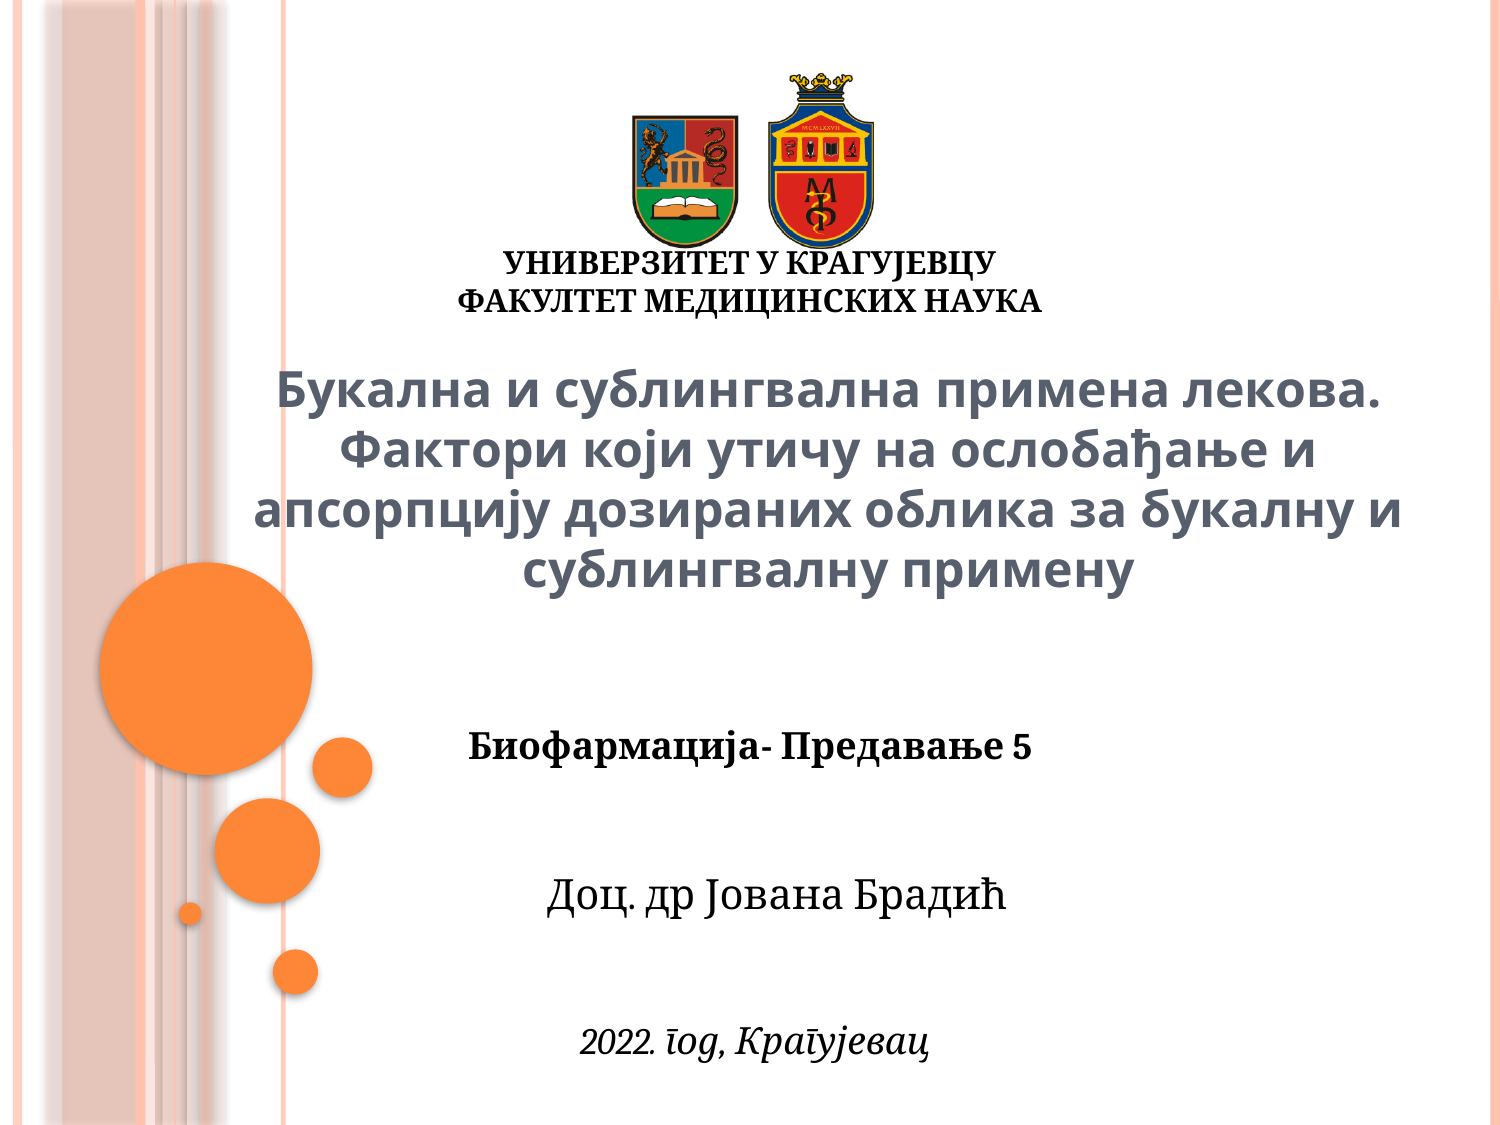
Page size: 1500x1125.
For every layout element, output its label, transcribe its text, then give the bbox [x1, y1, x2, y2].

text_box [277, 950, 1258, 1011]
text_box 2022. год, Крагујевац [53, 1009, 1447, 1070]
text_box Биофармација- Предавање 5 [53, 714, 1447, 775]
title Универзитет у Крагујевцу Факултет медицинских наука [112, 234, 1388, 327]
text_box Доц. др Јована Брадић [48, 810, 1443, 926]
picture [610, 65, 890, 268]
subtitle Букална и сублингвална примена лекова. Фактори који утичу на ослобађање и апсорпцију дозираних облика за букалну и сублингвалну примену [187, 350, 1471, 615]
